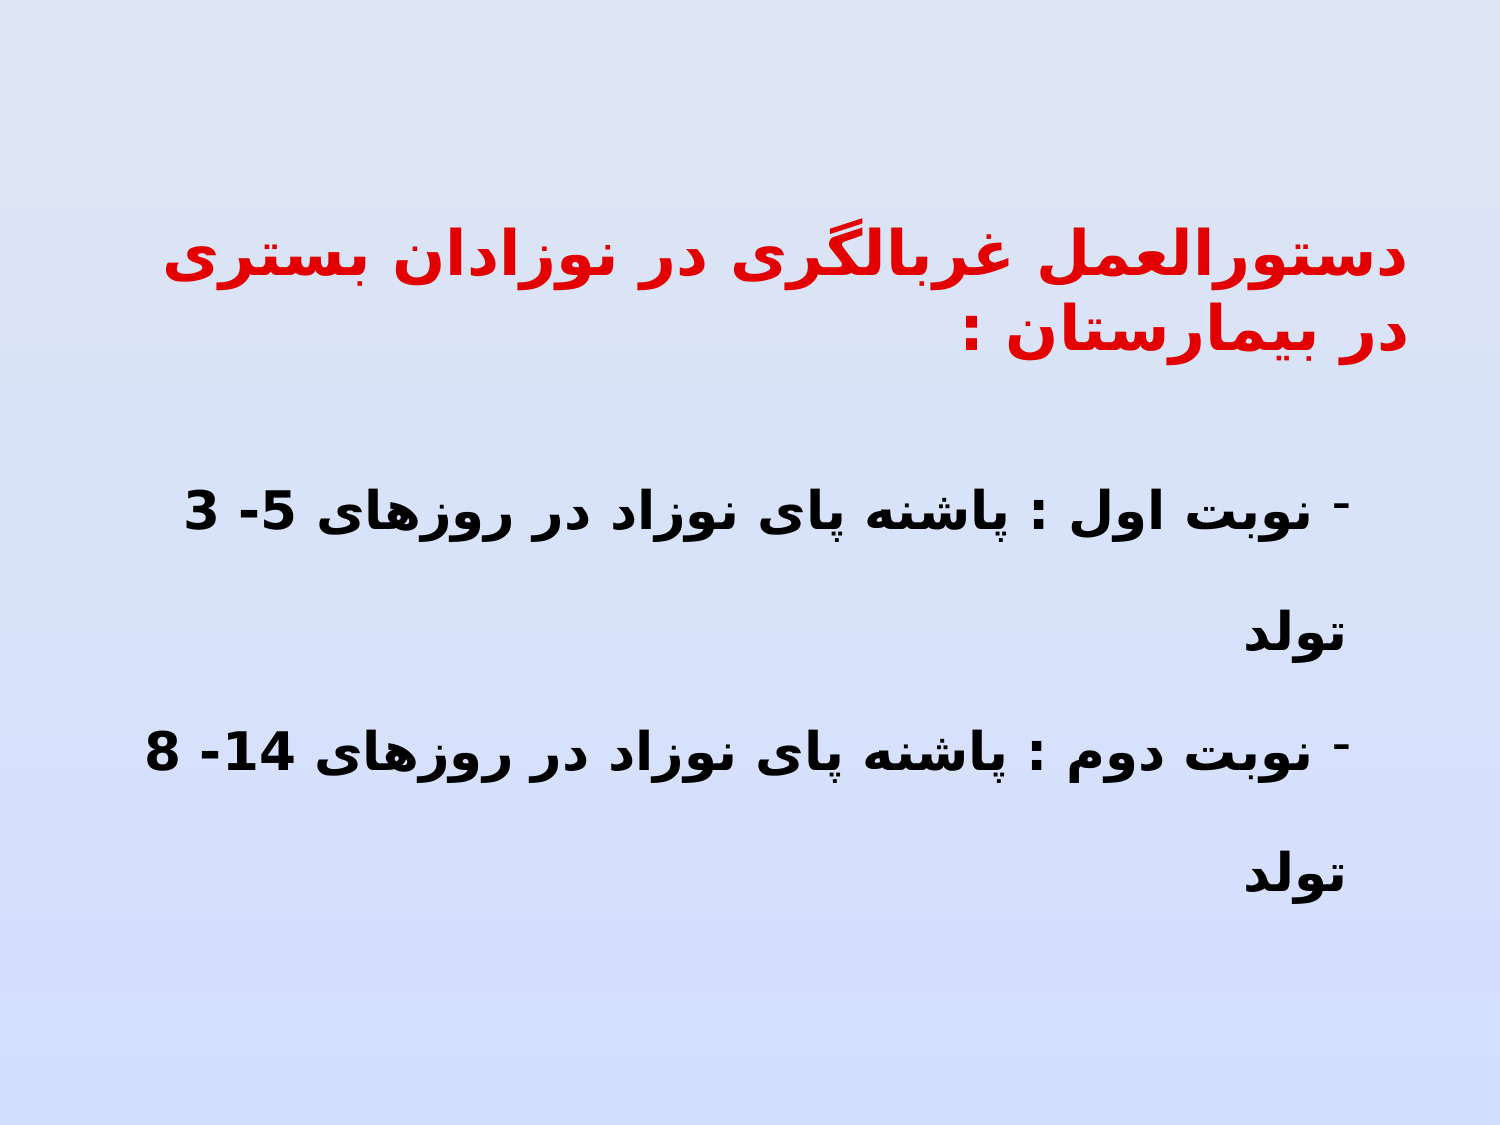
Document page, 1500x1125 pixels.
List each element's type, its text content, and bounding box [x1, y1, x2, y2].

title دستورالعمل غربالگری در نوزادان بستری در بیمارستان : [75, 212, 1425, 363]
subtitle نوبت اول : پاشنه پای نوزاد در روزهای 5- 3 تولد نوبت دوم : پاشنه پای نوزاد در روزهای 14- 8 تولد [125, 412, 1363, 913]
